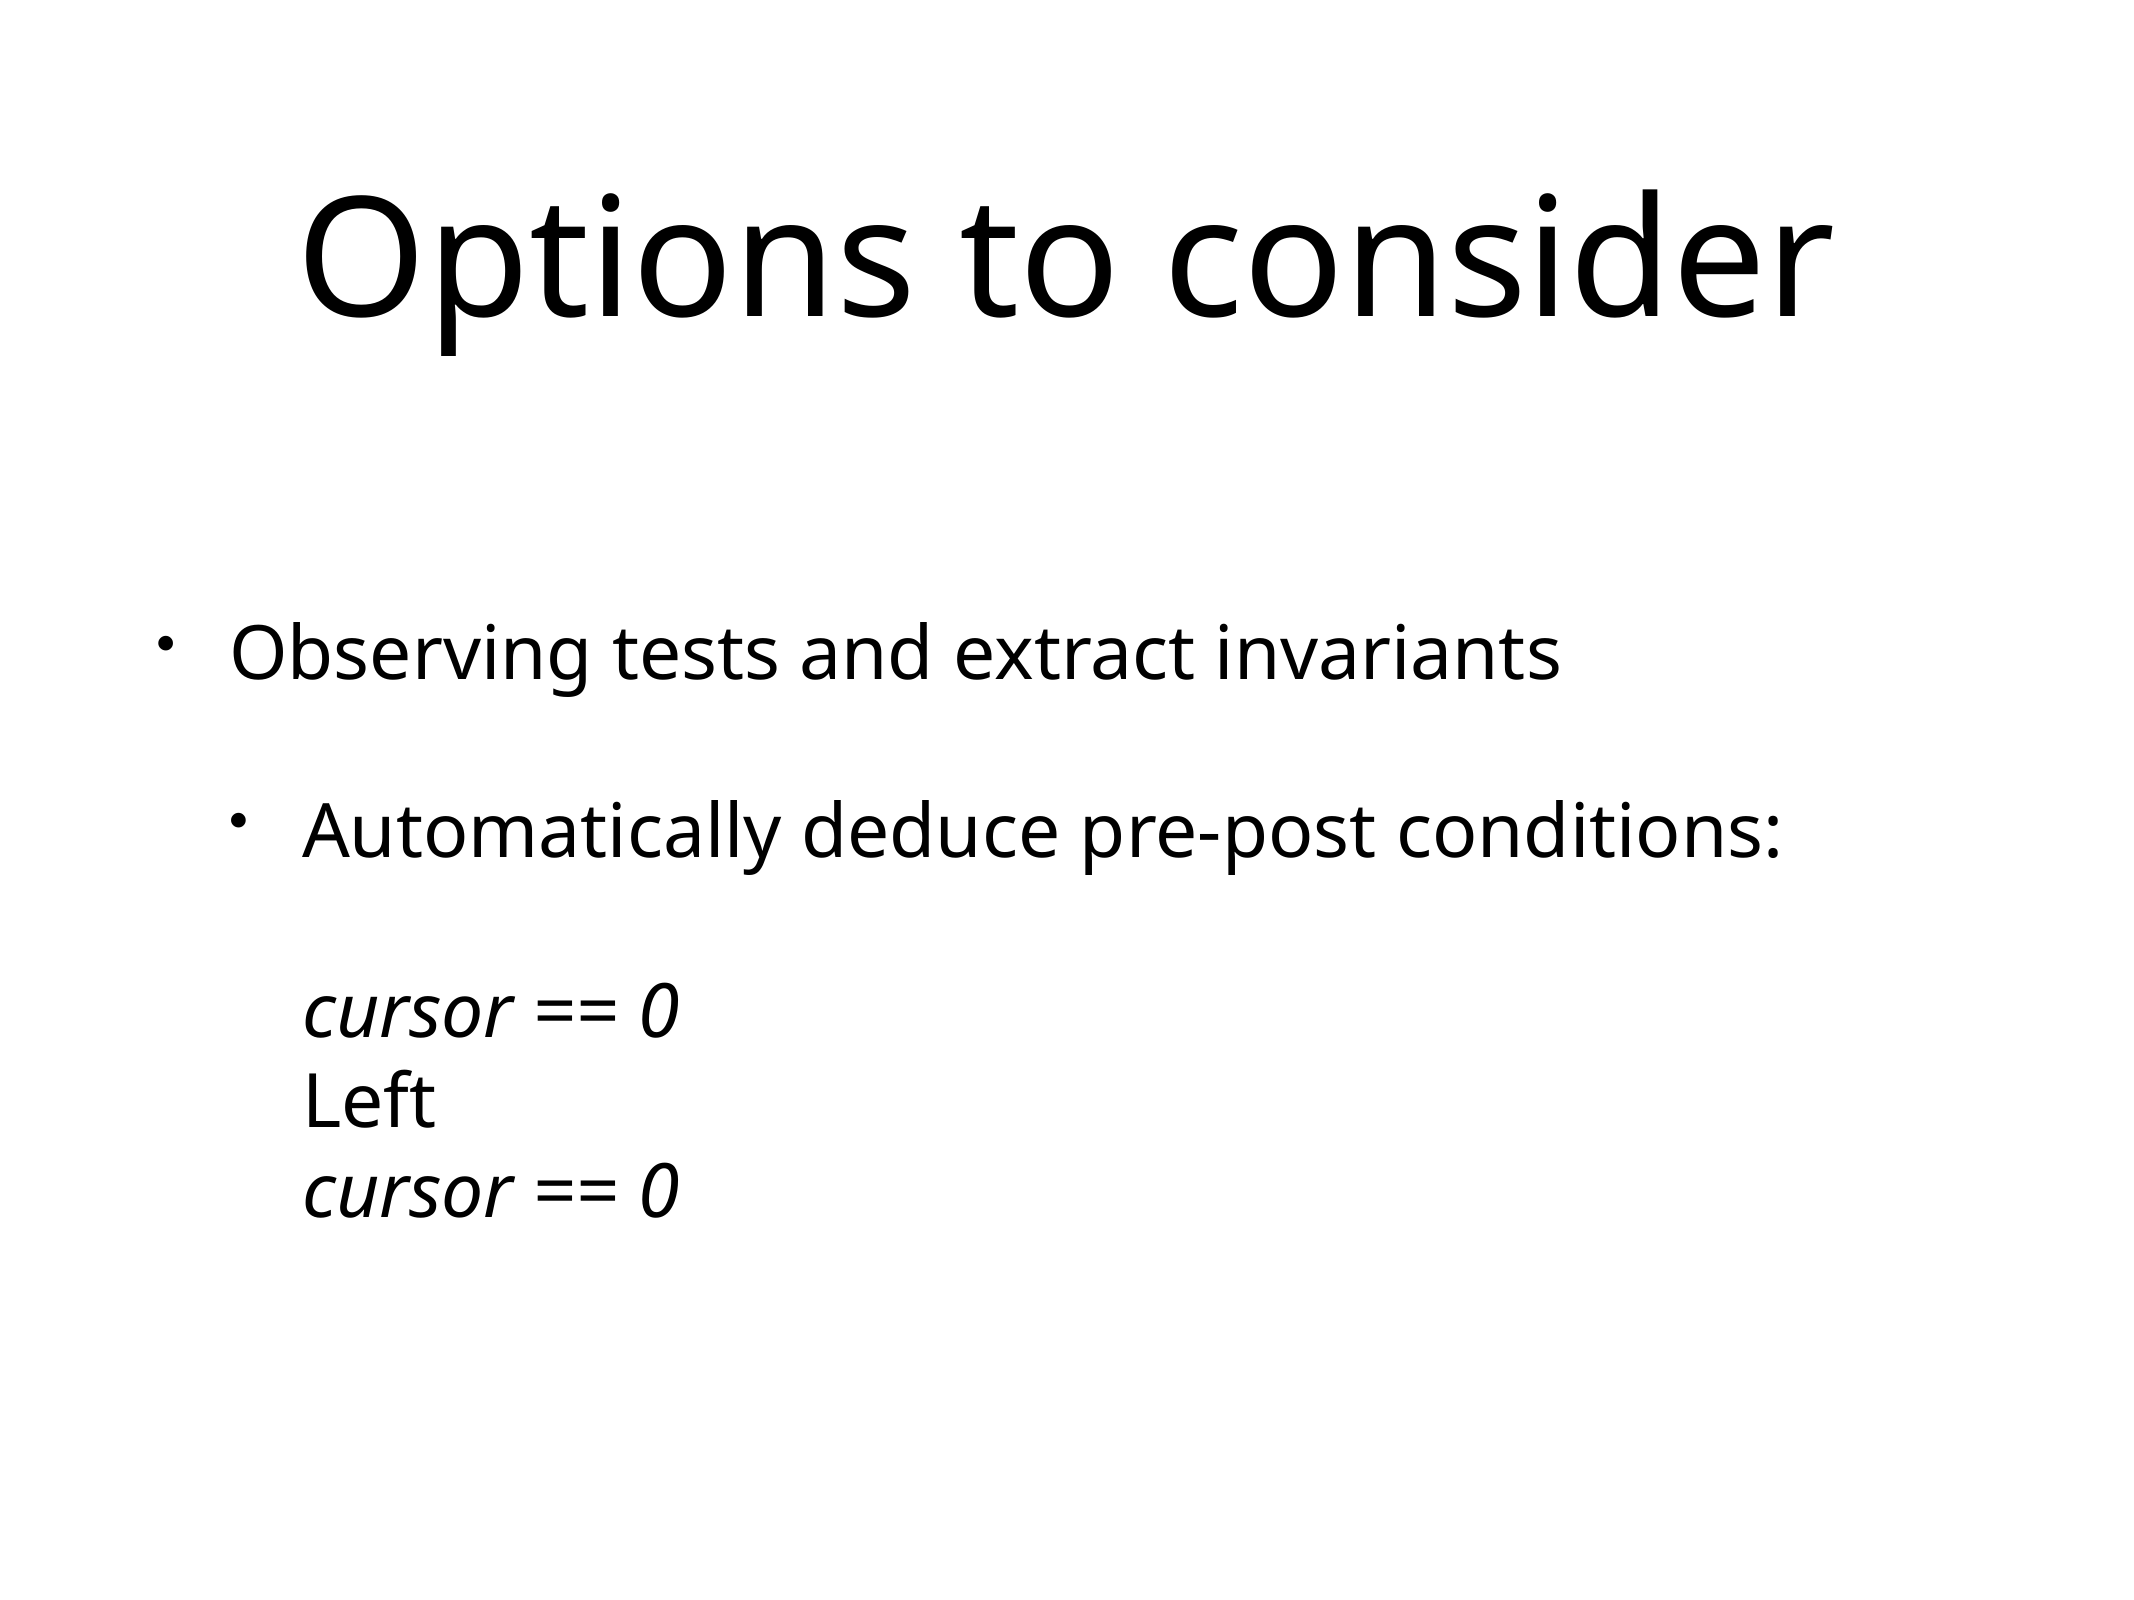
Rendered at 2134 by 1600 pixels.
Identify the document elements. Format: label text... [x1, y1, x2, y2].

title Options to consider [155, 72, 1978, 426]
list Observing tests and extract invariants Automatically deduce pre-post conditions: cursor == 0 Left cursor == 0 [155, 426, 1978, 1459]
